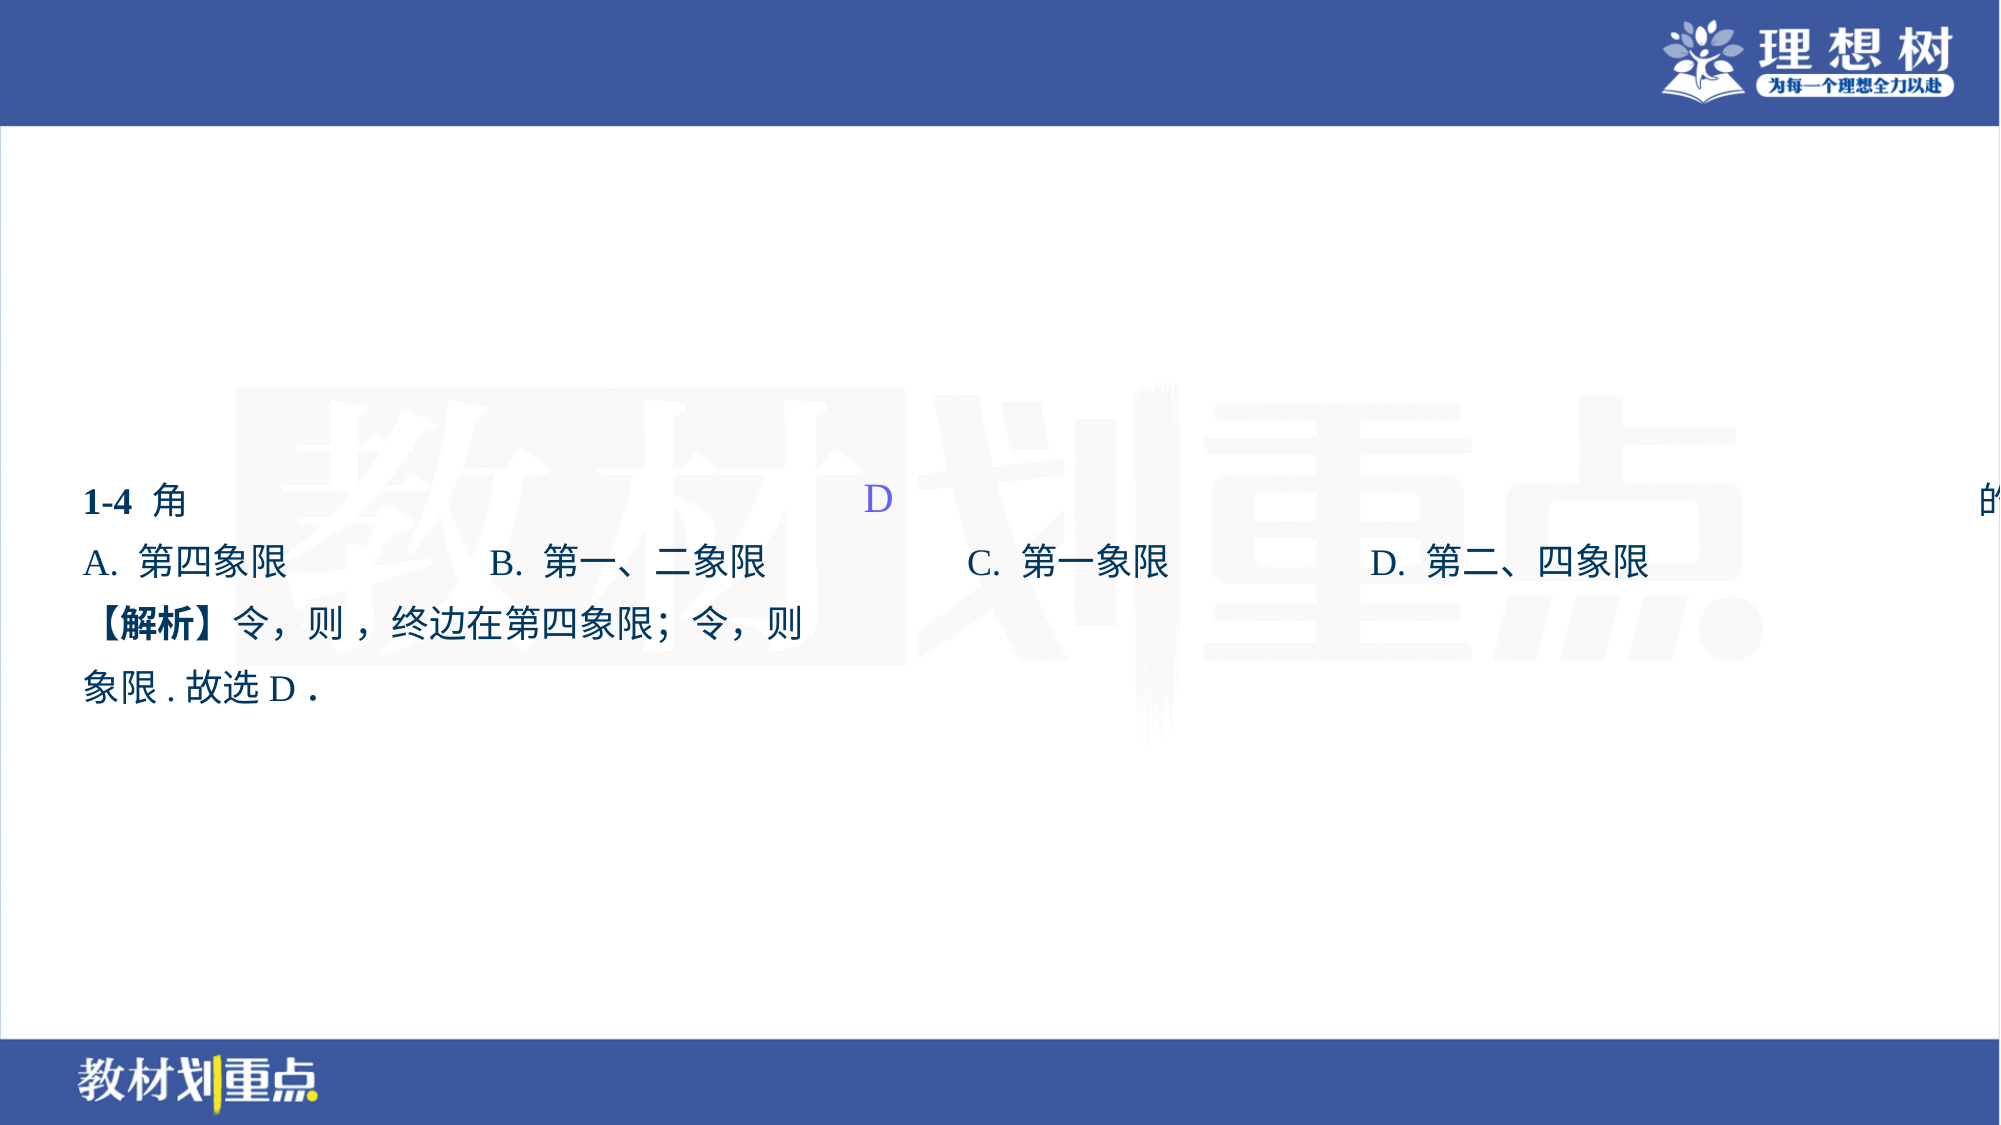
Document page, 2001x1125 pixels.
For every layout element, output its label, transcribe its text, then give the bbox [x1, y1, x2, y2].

picture [0, 0, 2000, 1125]
text_box D [848, 468, 909, 516]
text_box A. 第四象限 B. 第一、二象限 C. 第一象限 D. 第二、四象限 [82, 516, 1817, 576]
